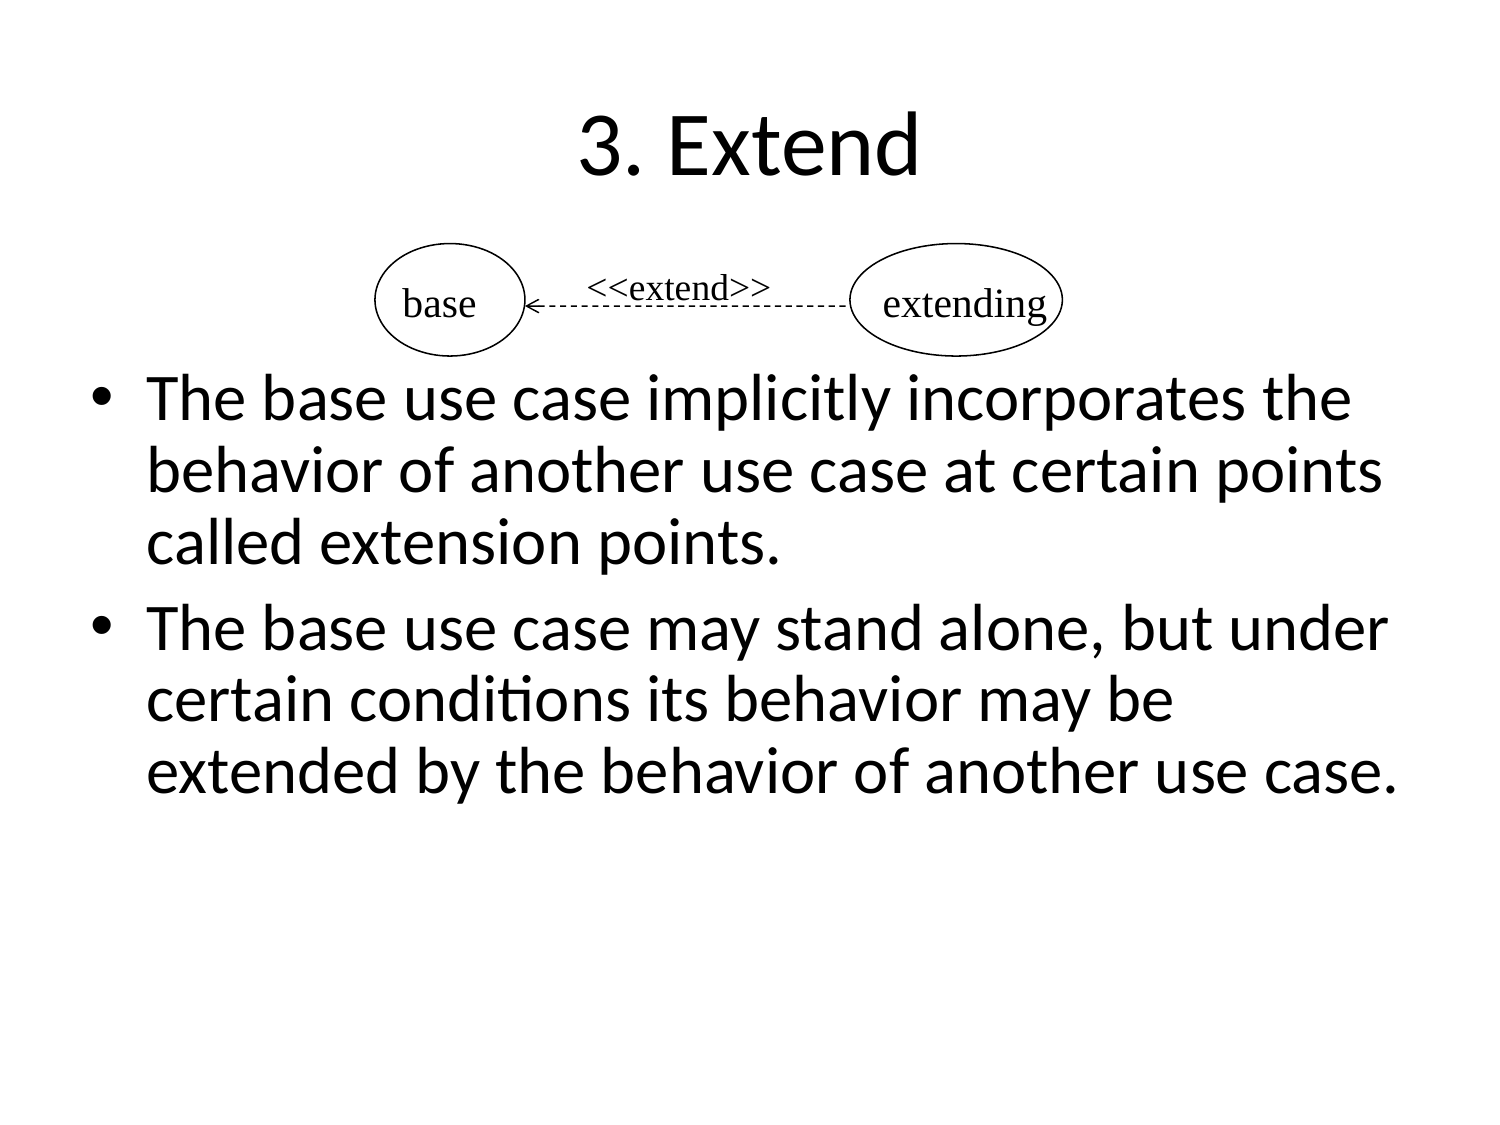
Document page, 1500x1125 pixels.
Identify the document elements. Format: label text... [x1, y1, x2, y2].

list The base use case implicitly incorporates the behavior of another use case at certain points called extension points. The base use case may stand alone, but under certain conditions its behavior may be extended by the behavior of another use case. [75, 262, 1425, 1005]
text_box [374, 243, 1063, 357]
title 3. Extend [75, 45, 1425, 233]
